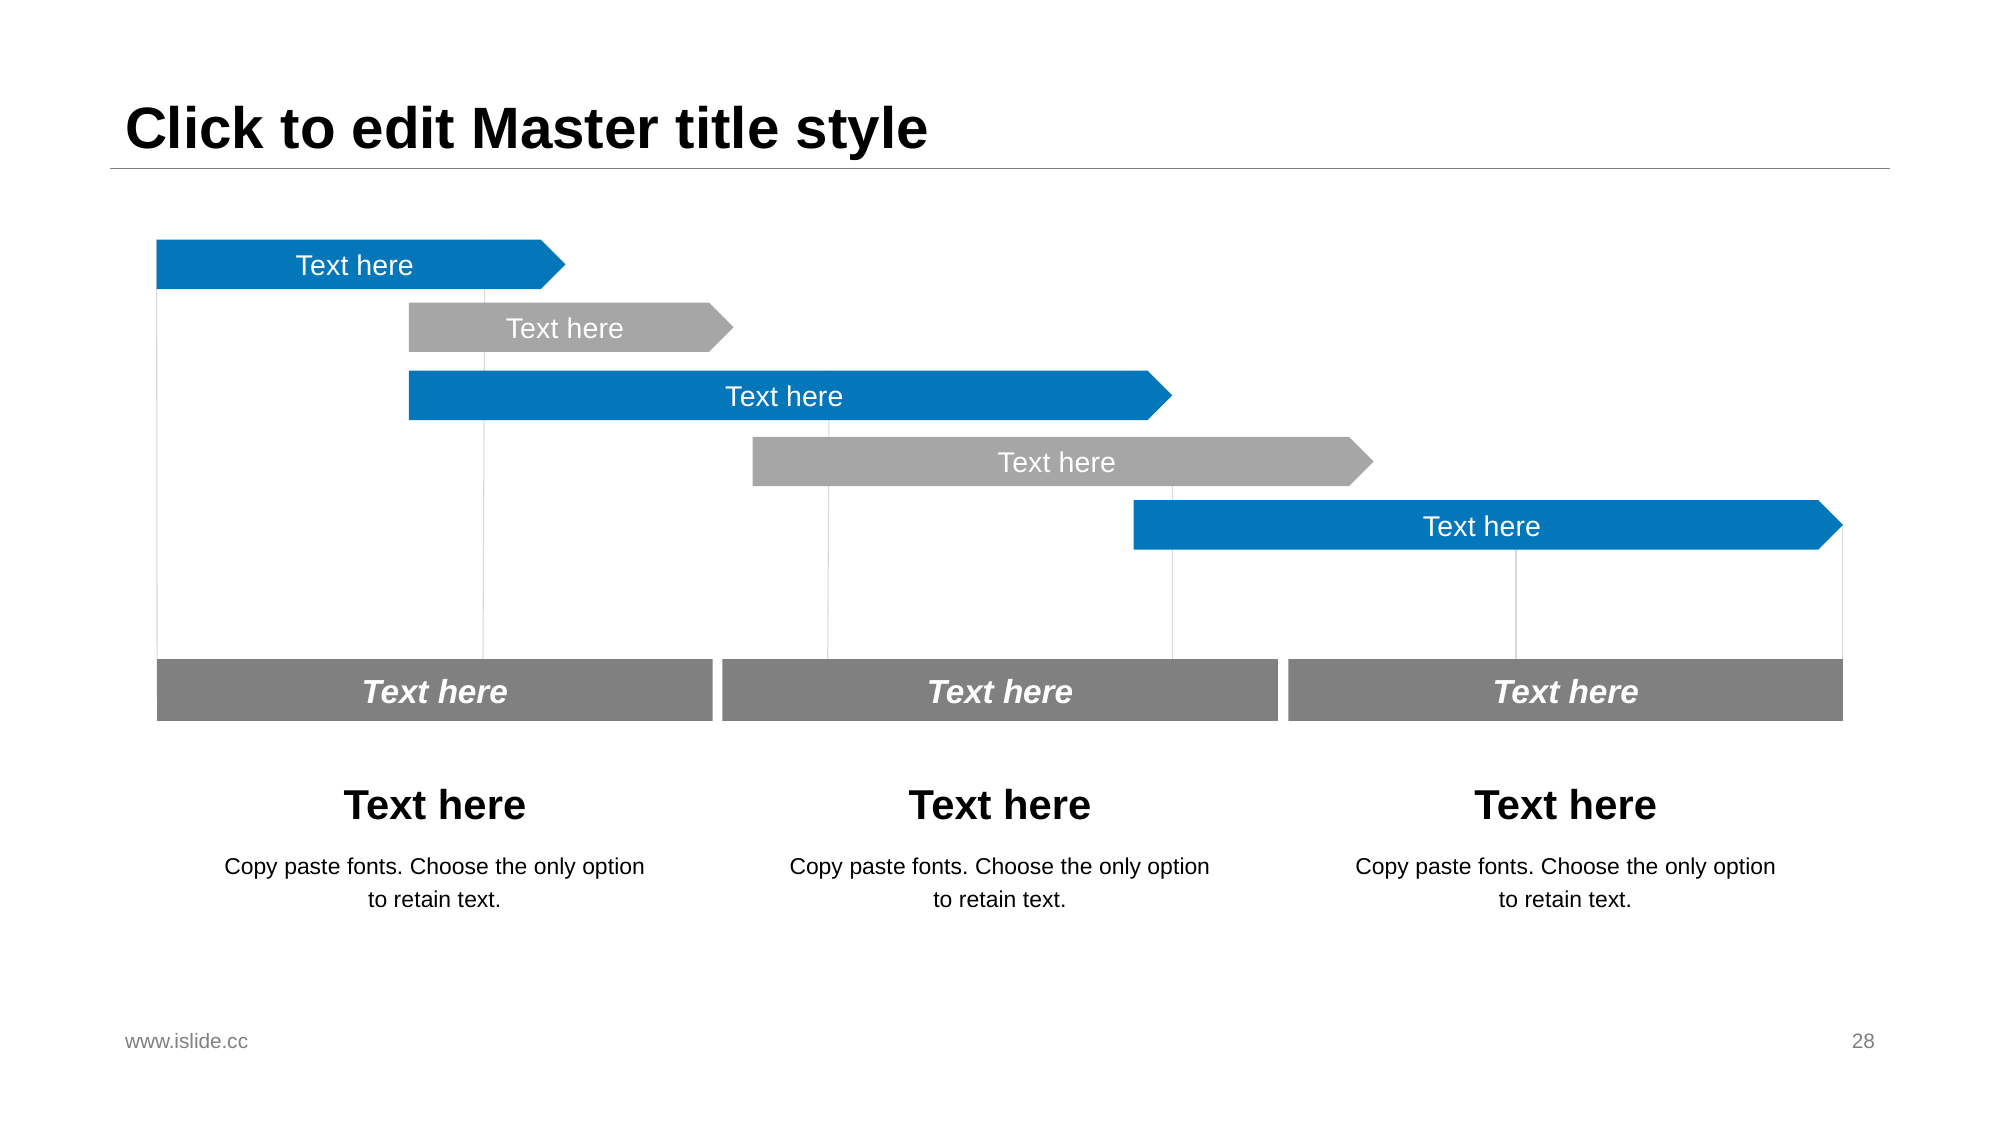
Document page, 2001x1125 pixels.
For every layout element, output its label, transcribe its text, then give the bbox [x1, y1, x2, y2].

footer www.islide.cc [109, 1023, 790, 1058]
title Click to edit Master title style [109, 0, 1890, 169]
slide_number 28 [1412, 1023, 1890, 1058]
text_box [156, 239, 1844, 933]
